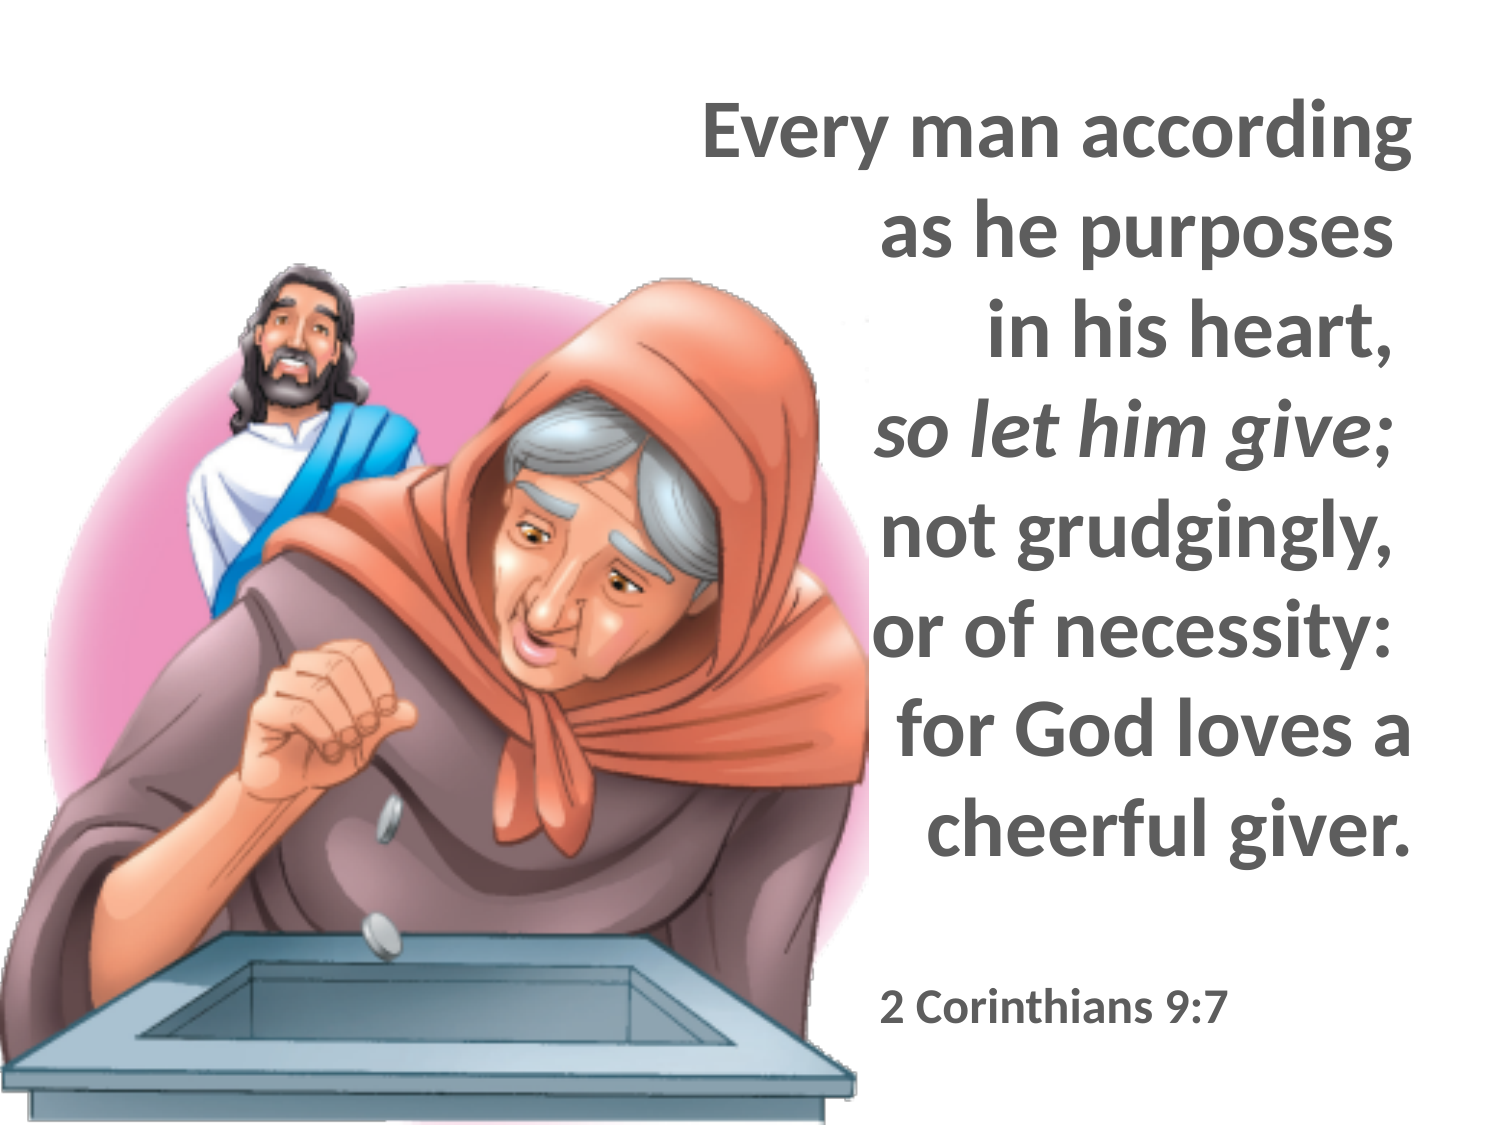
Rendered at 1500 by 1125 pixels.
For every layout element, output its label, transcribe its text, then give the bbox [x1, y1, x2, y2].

text_box Every man according as he purposes in his heart, so let him give; not grudgingly, or of necessity: for God loves a cheerful giver. 2 Corinthians 9:7 [679, 66, 1430, 1041]
picture [0, 164, 869, 1125]
